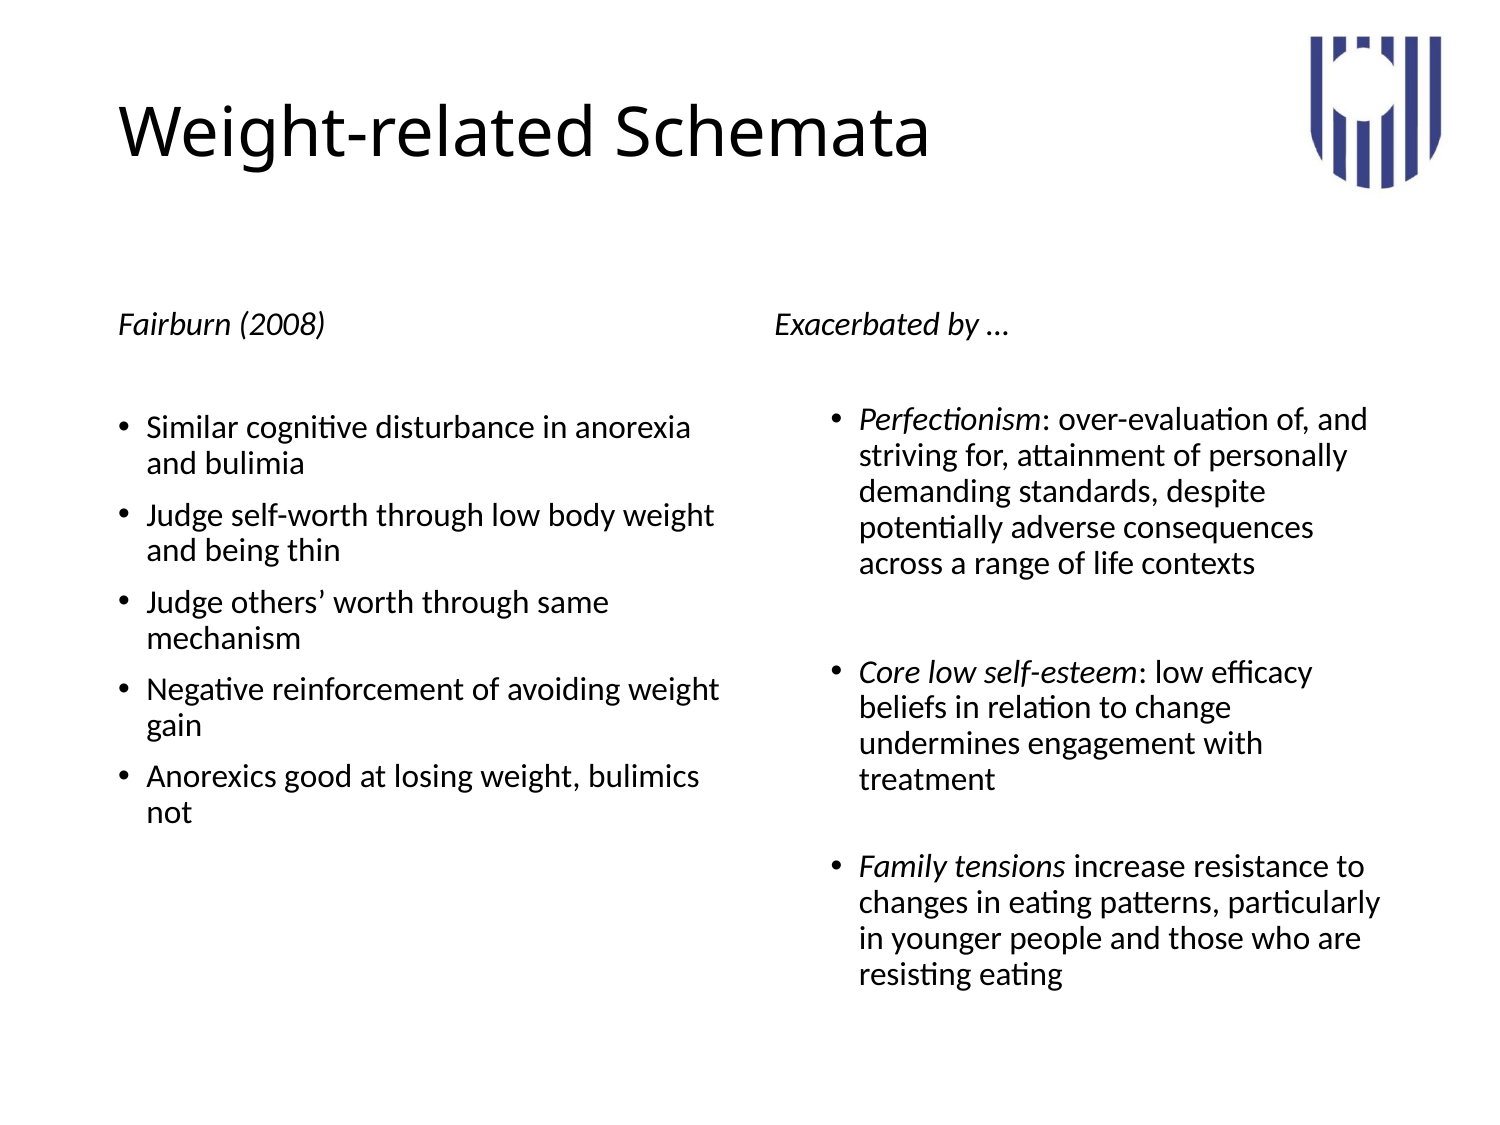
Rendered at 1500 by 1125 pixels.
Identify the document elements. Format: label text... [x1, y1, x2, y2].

title Weight-related Schemata [103, 59, 1397, 209]
list Fairburn (2008) Similar cognitive disturbance in anorexia and bulimia Judge self-worth through low body weight and being thin Judge others’ worth through same mechanism Negative reinforcement of avoiding weight gain Anorexics good at losing weight, bulimics not [103, 299, 741, 1014]
picture [1257, 0, 1496, 237]
list Exacerbated by … Perfectionism: over-evaluation of, and striving for, attainment of personally demanding standards, despite potentially adverse consequences across a range of life contexts Core low self-esteem: low efficacy beliefs in relation to change undermines engagement with treatment Family tensions increase resistance to changes in eating patterns, particularly in younger people and those who are resisting eating [759, 299, 1397, 1014]
